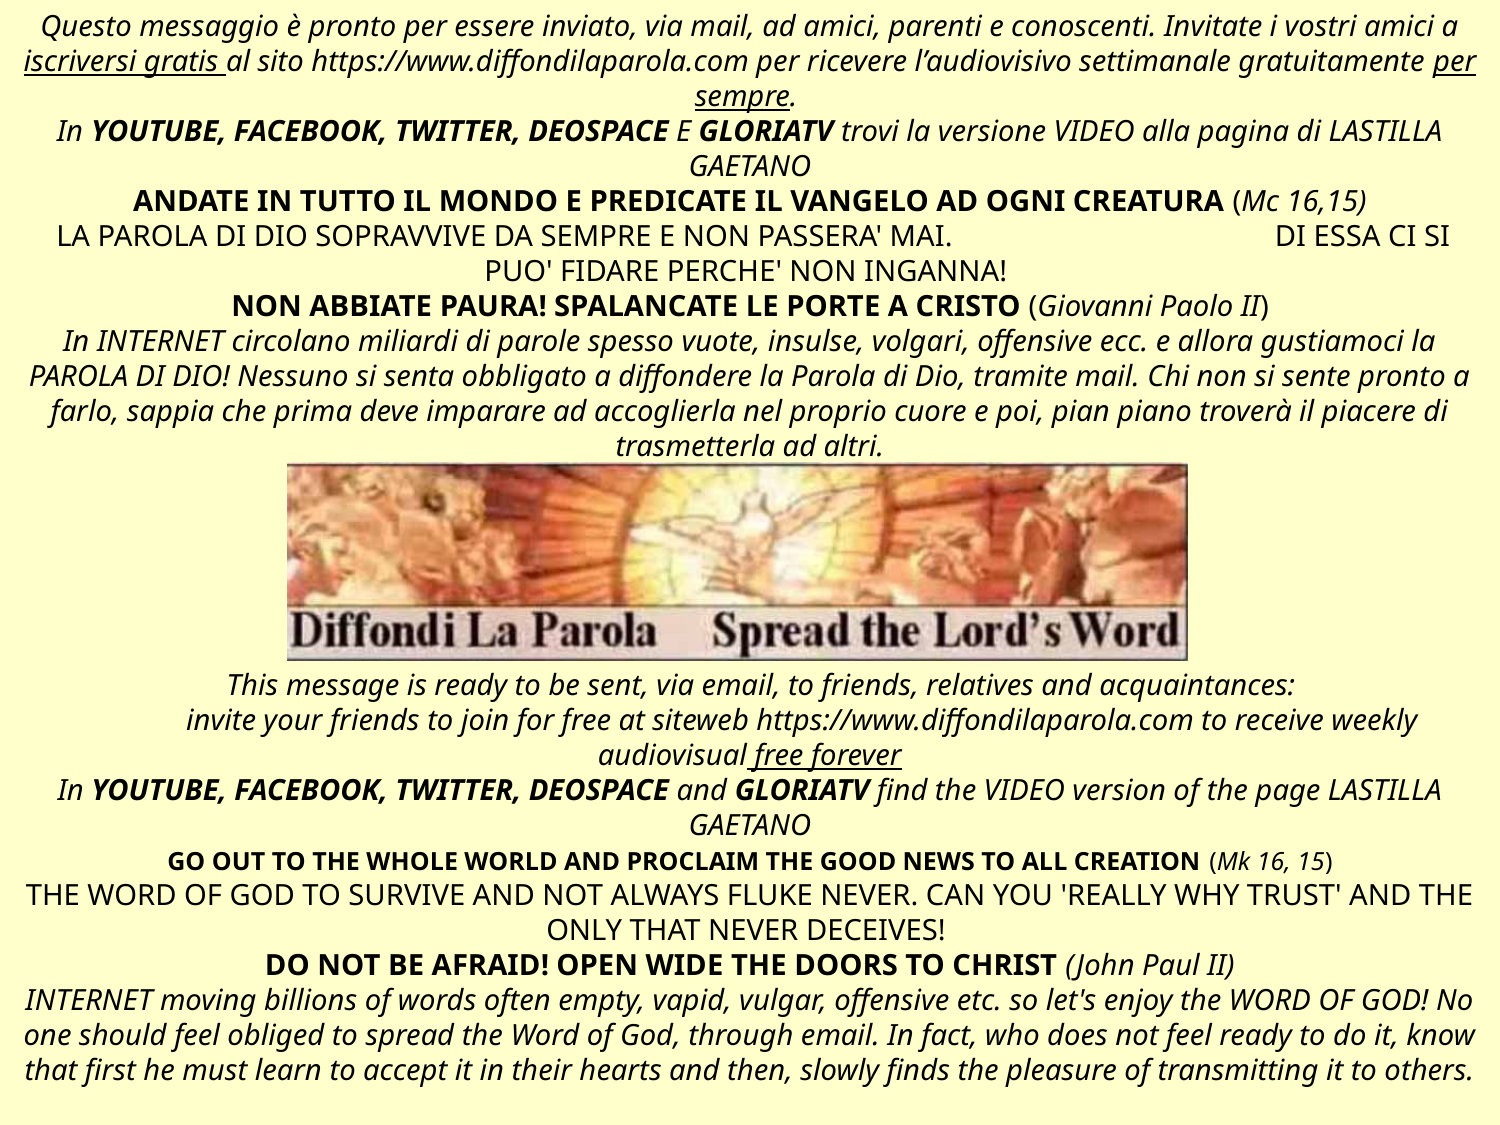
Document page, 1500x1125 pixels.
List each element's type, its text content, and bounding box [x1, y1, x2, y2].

text_box Questo messaggio è pronto per essere inviato, via mail, ad amici, parenti e conoscenti. Invitate i vostri amici a iscriversi gratis al sito https://www.diffondilaparola.com per ricevere l’audiovisivo settimanale gratuitamente per sempre. In YOUTUBE, FACEBOOK, TWITTER, DEOSPACE E GLORIATV trovi la versione VIDEO alla pagina di LASTILLA GAETANO ANDATE IN TUTTO IL MONDO E PREDICATE IL VANGELO AD OGNI CREATURA (Mc 16,15) LA PAROLA DI DIO SOPRAVVIVE DA SEMPRE E NON PASSERA' MAI. DI ESSA CI SI PUO' FIDARE PERCHE' NON INGANNA! NON ABBIATE PAURA! SPALANCATE LE PORTE A CRISTO (Giovanni Paolo II) In INTERNET circolano miliardi di parole spesso vuote, insulse, volgari, offensive ecc. e allora gustiamoci la PAROLA DI DIO! Nessuno si senta obbligato a diffondere la Parola di Dio, tramite mail. Chi non si sente pronto a farlo, sappia che prima deve imparare ad accoglierla nel proprio cuore e poi, pian piano troverà il piacere di trasmetterla ad altri. This message is ready to be sent, via email, to friends, relatives and acquaintances: invite your friends to join for free at siteweb https://www.diffondilaparola.com to receive weekly audiovisual free forever In YOUTUBE, FACEBOOK, TWITTER, DEOSPACE and GLORIATV find the VIDEO version of the page LASTILLA GAETANO GO OUT TO THE WHOLE WORLD AND PROCLAIM THE GOOD NEWS TO ALL CREATION (Mk 16, 15) THE WORD OF GOD TO SURVIVE AND NOT ALWAYS FLUKE NEVER. CAN YOU 'REALLY WHY TRUST' AND THE ONLY THAT NEVER DECEIVES! DO NOT BE AFRAID! OPEN WIDE THE DOORS TO CHRIST (John Paul II) INTERNET moving billions of words often empty, vapid, vulgar, offensive etc. so let's enjoy the WORD OF GOD! No one should feel obliged to spread the Word of God, through email. In fact, who does not feel ready to do it, know that first he must learn to accept it in their hearts and then, slowly finds the pleasure of transmitting it to others. [0, 0, 1500, 1094]
picture [287, 462, 1188, 661]
